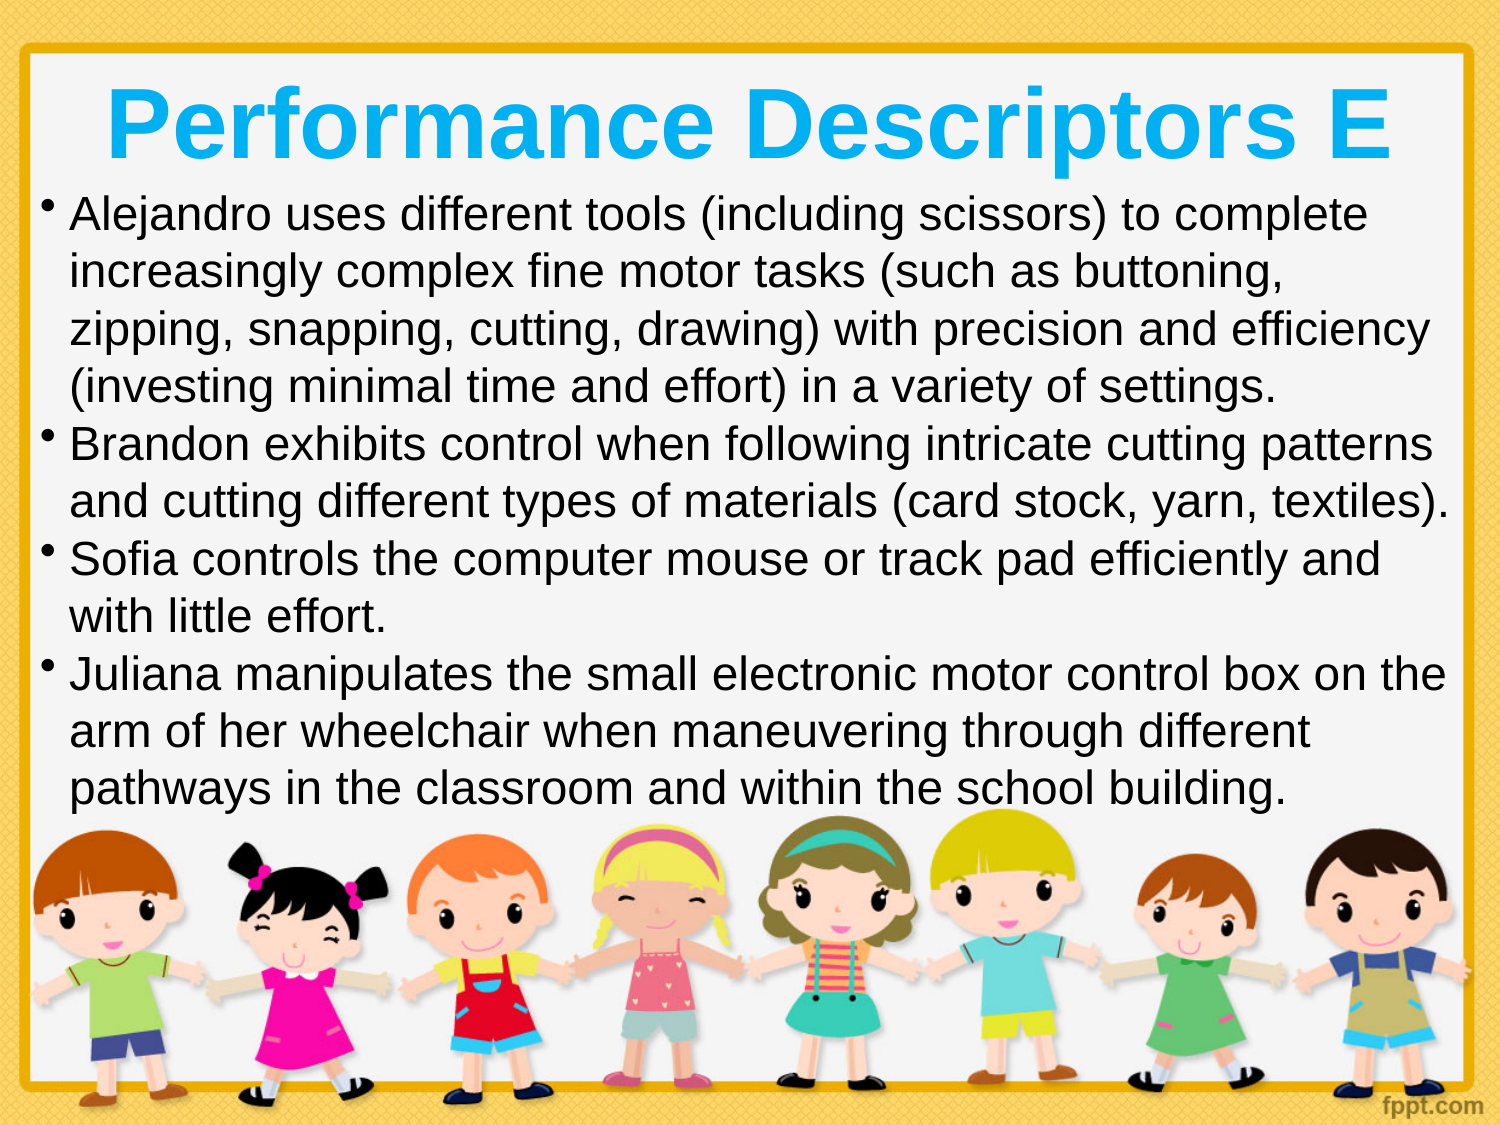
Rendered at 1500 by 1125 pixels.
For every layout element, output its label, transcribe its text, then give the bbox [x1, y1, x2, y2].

title Performance Descriptors E [75, 24, 1425, 174]
list Alejandro uses different tools (including scissors) to complete increasingly complex fine motor tasks (such as buttoning, zipping, snapping, cutting, drawing) with precision and efficiency (investing minimal time and effort) in a variety of settings. Brandon exhibits control when following intricate cutting patterns and cutting different types of materials (card stock, yarn, textiles). Sofia controls the computer mouse or track pad efficiently and with little effort. Juliana manipulates the small electronic motor control box on the arm of her wheelchair when maneuvering through different pathways in the classroom and within the school building. [24, 174, 1475, 1005]
picture [0, 0, 1500, 1125]
